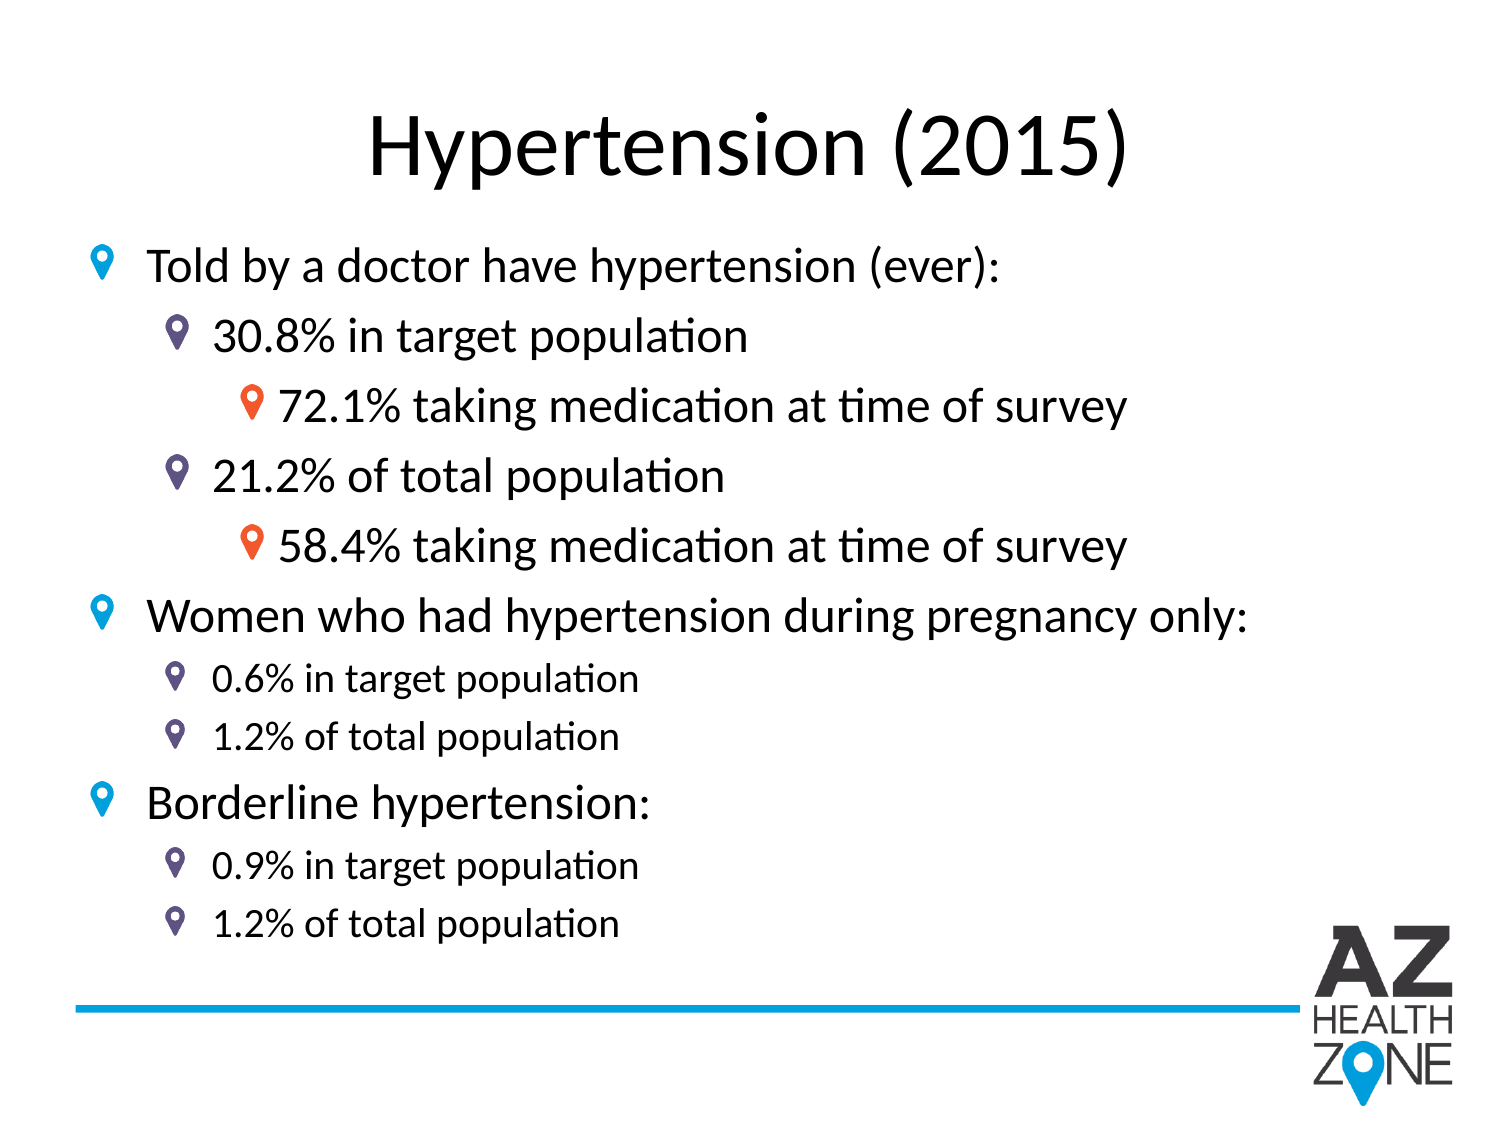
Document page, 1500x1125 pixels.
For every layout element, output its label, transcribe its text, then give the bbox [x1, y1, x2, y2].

picture [165, 906, 185, 936]
picture [98, 251, 107, 261]
picture [240, 384, 264, 420]
picture [165, 719, 185, 749]
picture [165, 454, 189, 490]
picture [165, 661, 185, 691]
picture [107, 781, 114, 788]
picture [1354, 1053, 1372, 1072]
picture [98, 601, 107, 611]
picture [1312, 924, 1453, 1107]
picture [240, 524, 264, 560]
picture [165, 314, 189, 350]
picture [90, 261, 100, 280]
picture [90, 781, 98, 789]
title Hypertension (2015) [75, 45, 1425, 224]
picture [98, 788, 107, 798]
picture [90, 594, 98, 602]
list Told by a doctor have hypertension (ever): 30.8% in target population 72.1% taking medication at time of survey 21.2% of total population 58.4% taking medication at time of survey Women who had hypertension during pregnancy only: 0.6% in target population 1.2% of total population Borderline hypertension: 0.9% in target population 1.2% of total population [75, 224, 1425, 968]
picture [105, 799, 114, 817]
picture [105, 612, 114, 630]
picture [90, 244, 98, 252]
picture [90, 611, 100, 630]
picture [165, 847, 185, 878]
picture [105, 262, 114, 280]
picture [107, 594, 114, 601]
picture [107, 244, 114, 251]
picture [90, 798, 100, 817]
